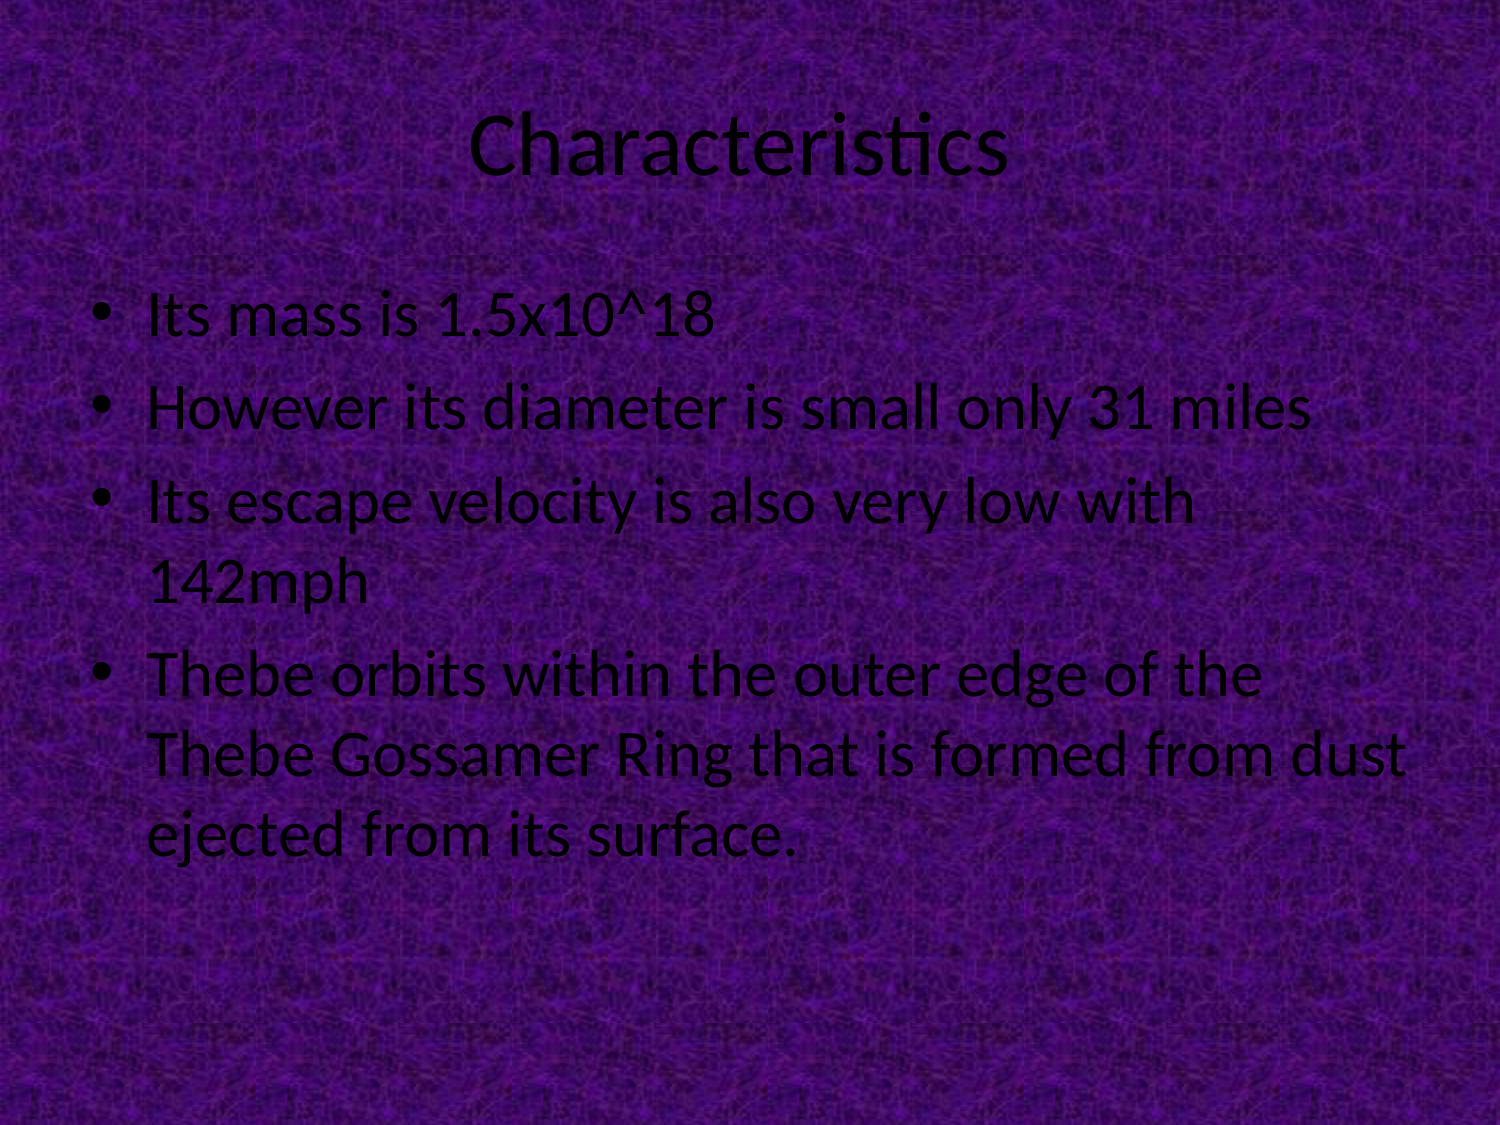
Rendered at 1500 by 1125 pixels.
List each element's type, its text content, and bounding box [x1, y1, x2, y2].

picture [0, 0, 1500, 1125]
list Its mass is 1.5x10^18 However its diameter is small only 31 miles Its escape velocity is also very low with 142mph Thebe orbits within the outer edge of the Thebe Gossamer Ring that is formed from dust ejected from its surface. [75, 262, 1425, 1005]
title Characteristics [75, 45, 1425, 233]
